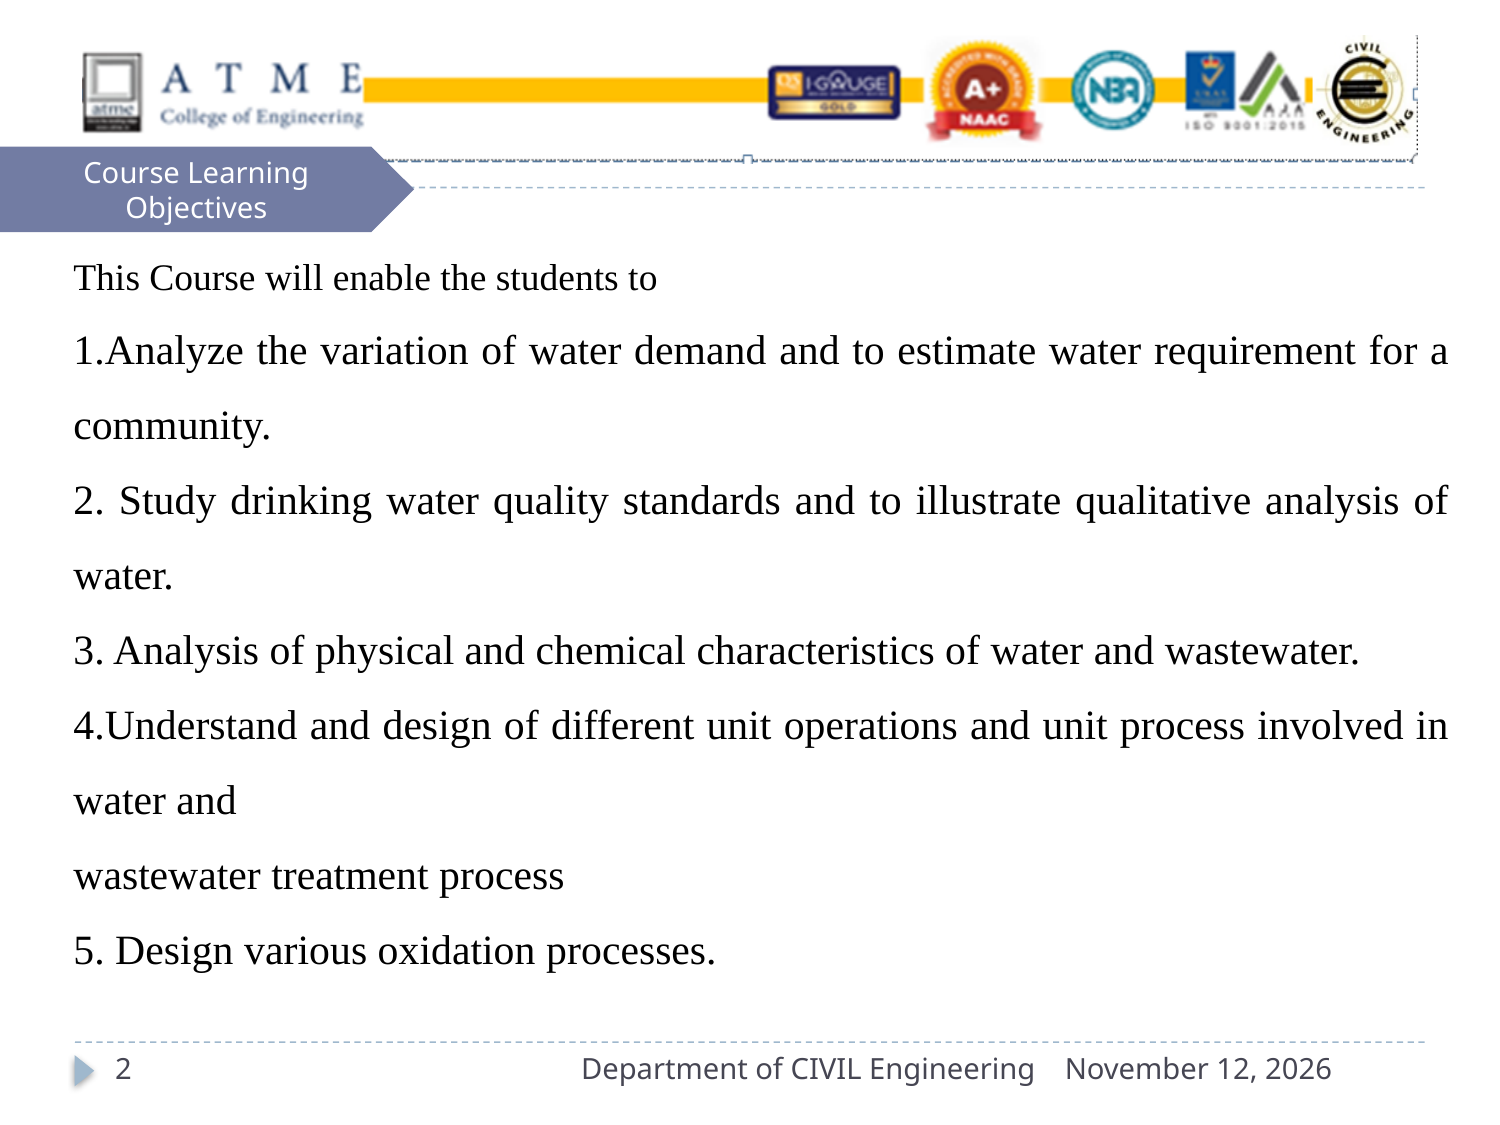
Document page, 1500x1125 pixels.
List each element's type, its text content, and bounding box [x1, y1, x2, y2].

footer Department of CIVIL Engineering [475, 1042, 1051, 1103]
slide_number 2 [100, 1042, 426, 1103]
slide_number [1051, 1042, 1426, 1103]
text_box Course Learning Objectives [0, 146, 415, 233]
text_box This Course will enable the students to 1.Analyze the variation of water demand and to estimate water requirement for a community. 2. Study drinking water quality standards and to illustrate qualitative analysis of water. 3. Analysis of physical and chemical characteristics of water and wastewater. 4.Understand and design of different unit operations and unit process involved in water and wastewater treatment process 5. Design various oxidation processes. [58, 222, 1465, 980]
picture [82, 35, 1418, 164]
